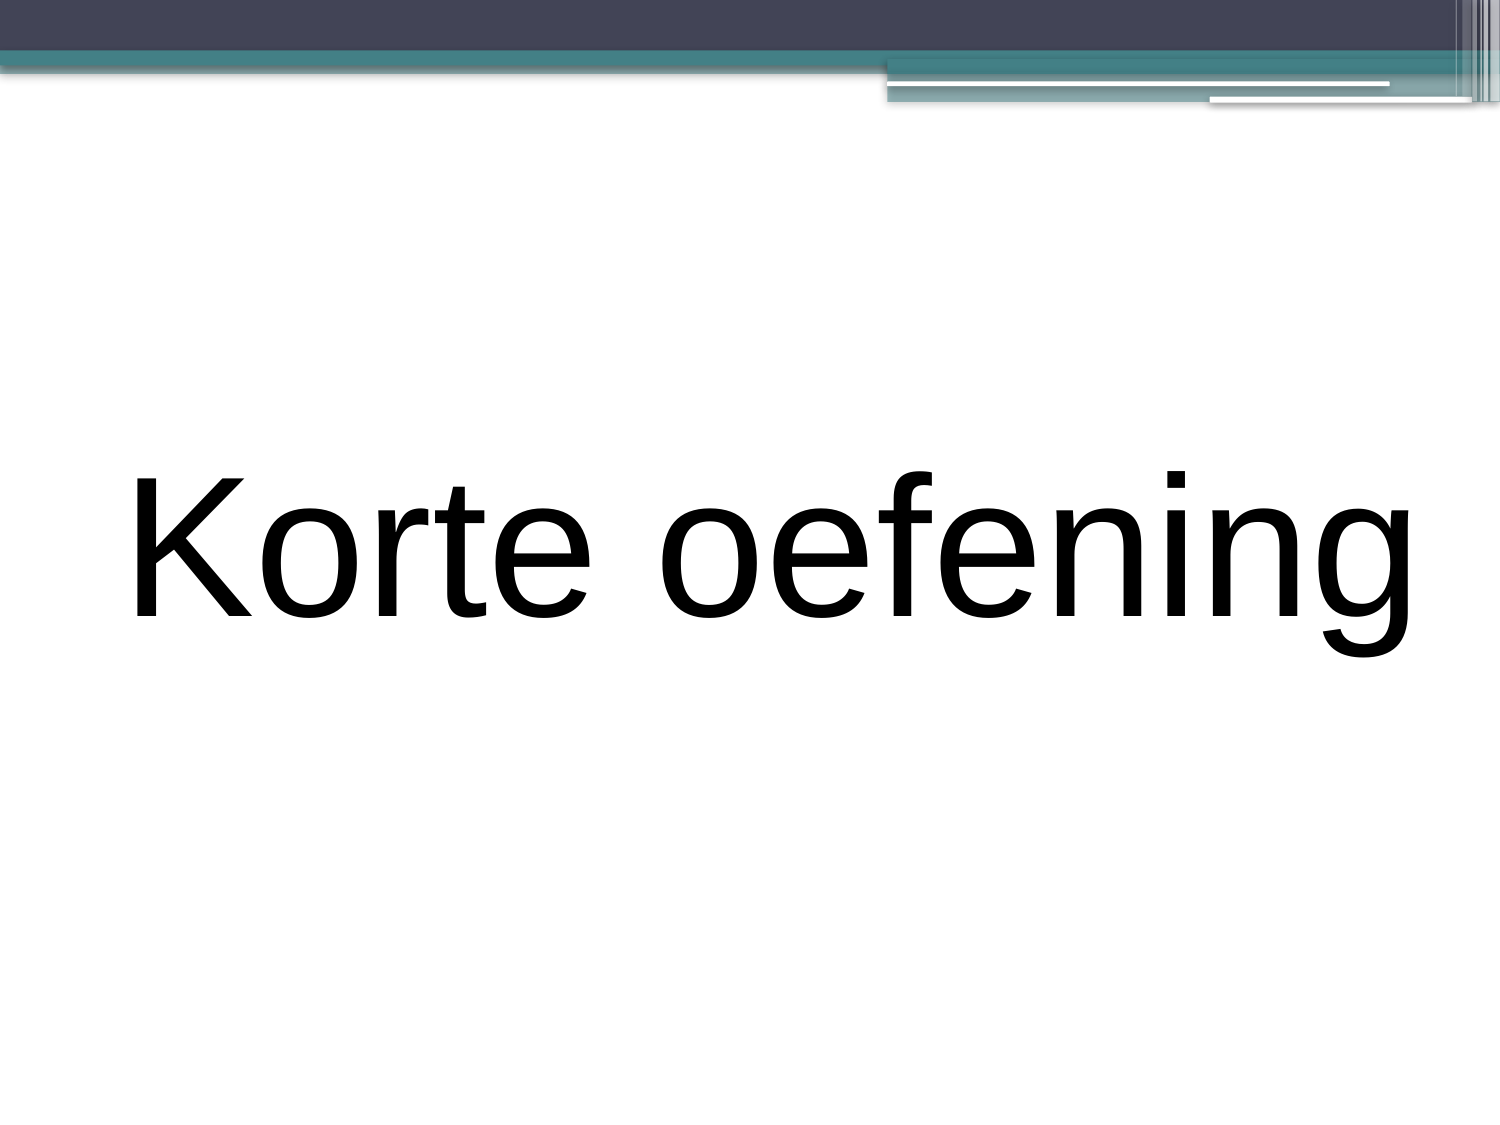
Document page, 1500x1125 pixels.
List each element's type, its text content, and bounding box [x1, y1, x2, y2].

text_box Korte oefening [106, 408, 1438, 664]
